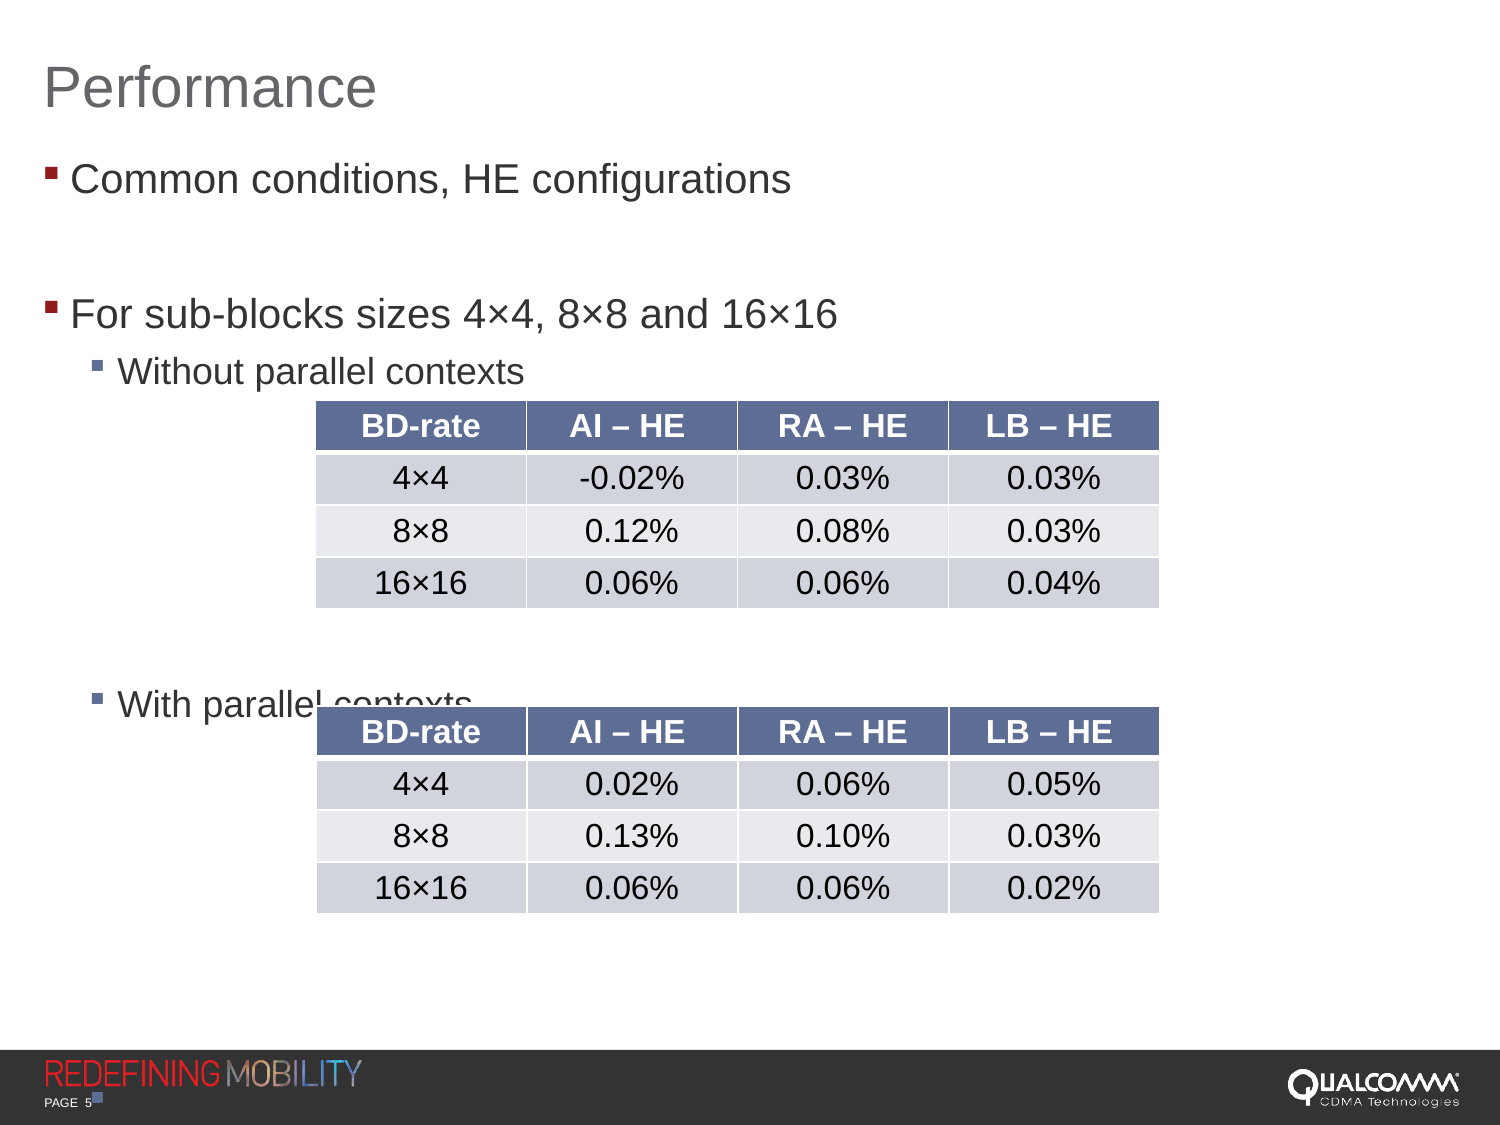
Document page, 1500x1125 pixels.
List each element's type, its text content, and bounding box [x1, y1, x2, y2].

table_cell 0.03% [738, 455, 948, 504]
table_header LB – HE [949, 401, 1159, 450]
table_header AI – HE [528, 707, 737, 755]
table_cell 0.04% [949, 558, 1159, 608]
table_header RA – HE [739, 707, 948, 755]
table_header AI – HE [527, 401, 737, 450]
table_cell 0.03% [949, 506, 1159, 556]
table_cell 0.06% [739, 761, 948, 809]
table_header BD-rate [316, 401, 526, 450]
table_cell 0.06% [738, 558, 948, 608]
table_cell 8×8 [317, 811, 526, 861]
table_cell 0.05% [950, 761, 1159, 809]
title Performance [28, 44, 1462, 138]
table_cell 0.12% [527, 506, 737, 556]
table_cell 4×4 [317, 761, 526, 809]
table_cell 0.06% [527, 558, 737, 608]
table_header RA – HE [738, 401, 948, 450]
table_cell 0.03% [950, 811, 1159, 861]
table_cell 8×8 [316, 506, 526, 556]
list Common conditions, HE configurations For sub-blocks sizes 4×4, 8×8 and 16×16 Without parallel contexts With parallel contexts Cross-check: Sony (JCTVC-G302) [26, 148, 1475, 1021]
table_cell 0.02% [950, 863, 1159, 913]
table_cell 16×16 [316, 558, 526, 608]
table_cell 0.06% [528, 863, 737, 913]
table_cell 0.13% [528, 811, 737, 861]
table_cell 0.10% [739, 811, 948, 861]
table_cell 0.08% [738, 506, 948, 556]
table_cell 0.06% [739, 863, 948, 913]
table_cell 0.02% [528, 761, 737, 809]
table_cell 4×4 [316, 455, 526, 504]
picture [30, 1048, 372, 1099]
table_cell 0.03% [949, 455, 1159, 504]
table_cell -0.02% [527, 455, 737, 504]
table_header LB – HE [950, 707, 1159, 755]
table_header BD-rate [317, 707, 526, 755]
picture [1278, 1058, 1478, 1114]
table_cell 16×16 [317, 863, 526, 913]
